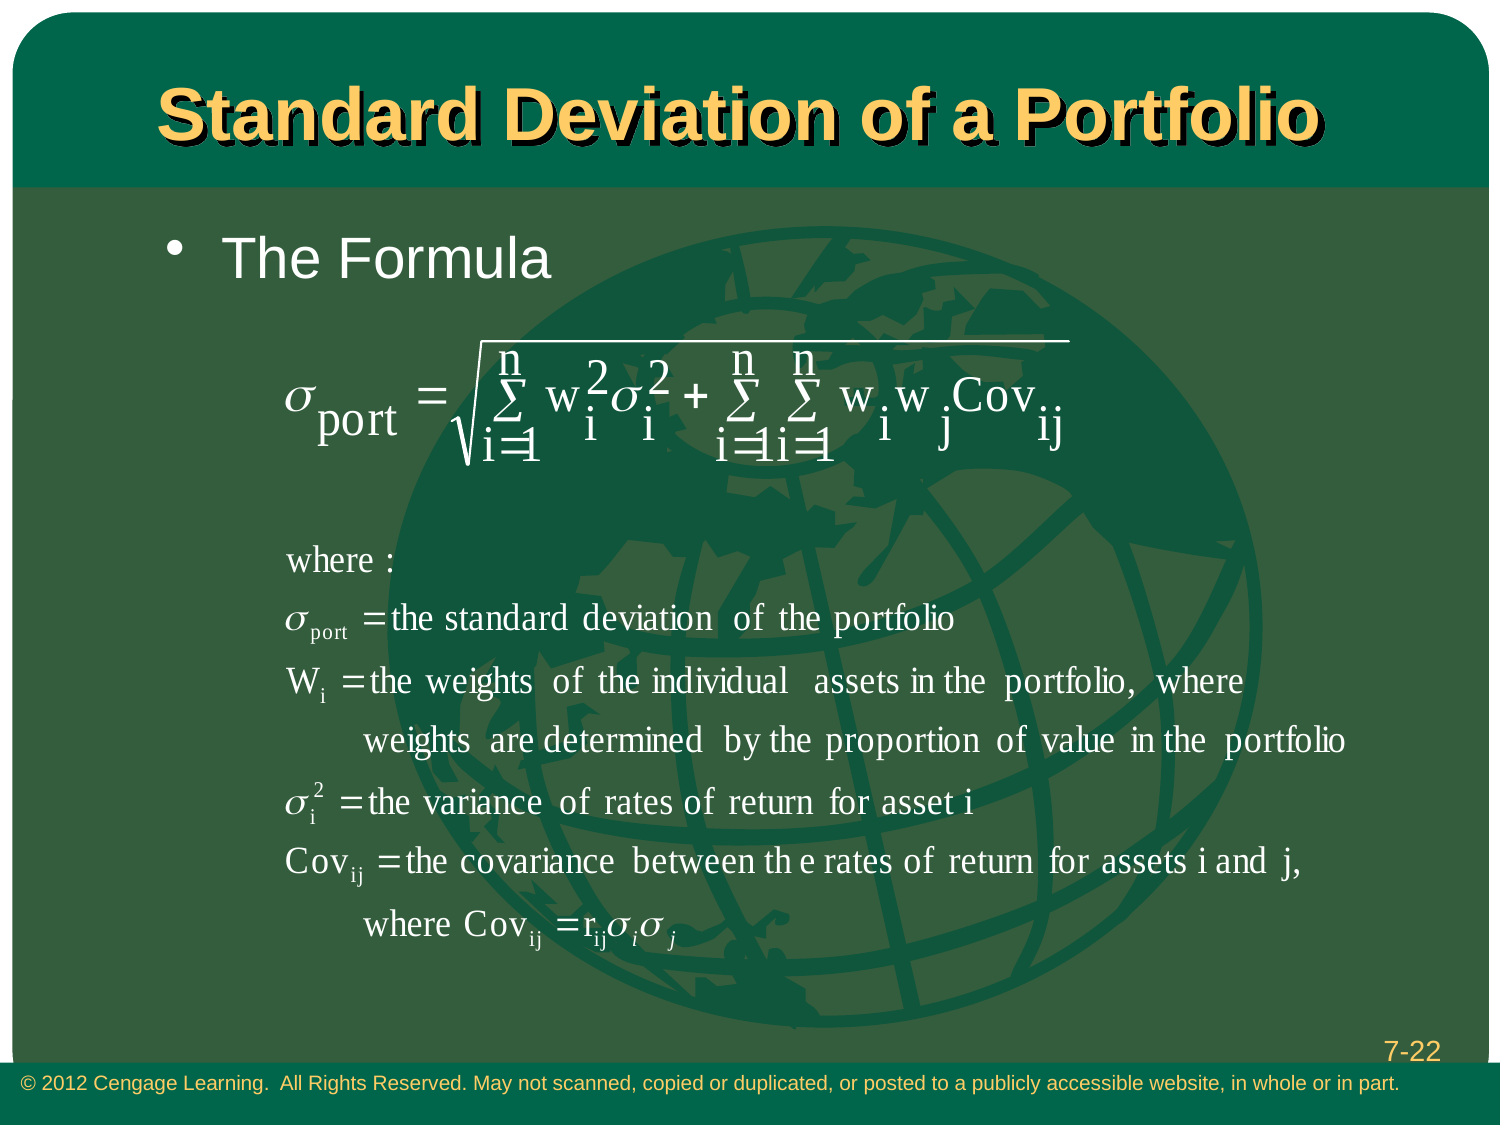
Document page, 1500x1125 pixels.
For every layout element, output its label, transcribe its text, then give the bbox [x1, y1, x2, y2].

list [279, 330, 1365, 959]
list The Formula [150, 212, 1425, 1013]
slide_number 7-22 [1325, 1025, 1500, 1062]
footer © 2012 Cengage Learning. All Rights Reserved. May not scanned, copied or duplicated, or posted to a publicly accessible website, in whole or in part. [0, 1062, 1500, 1125]
title Standard Deviation of a Portfolio [75, 32, 1425, 188]
